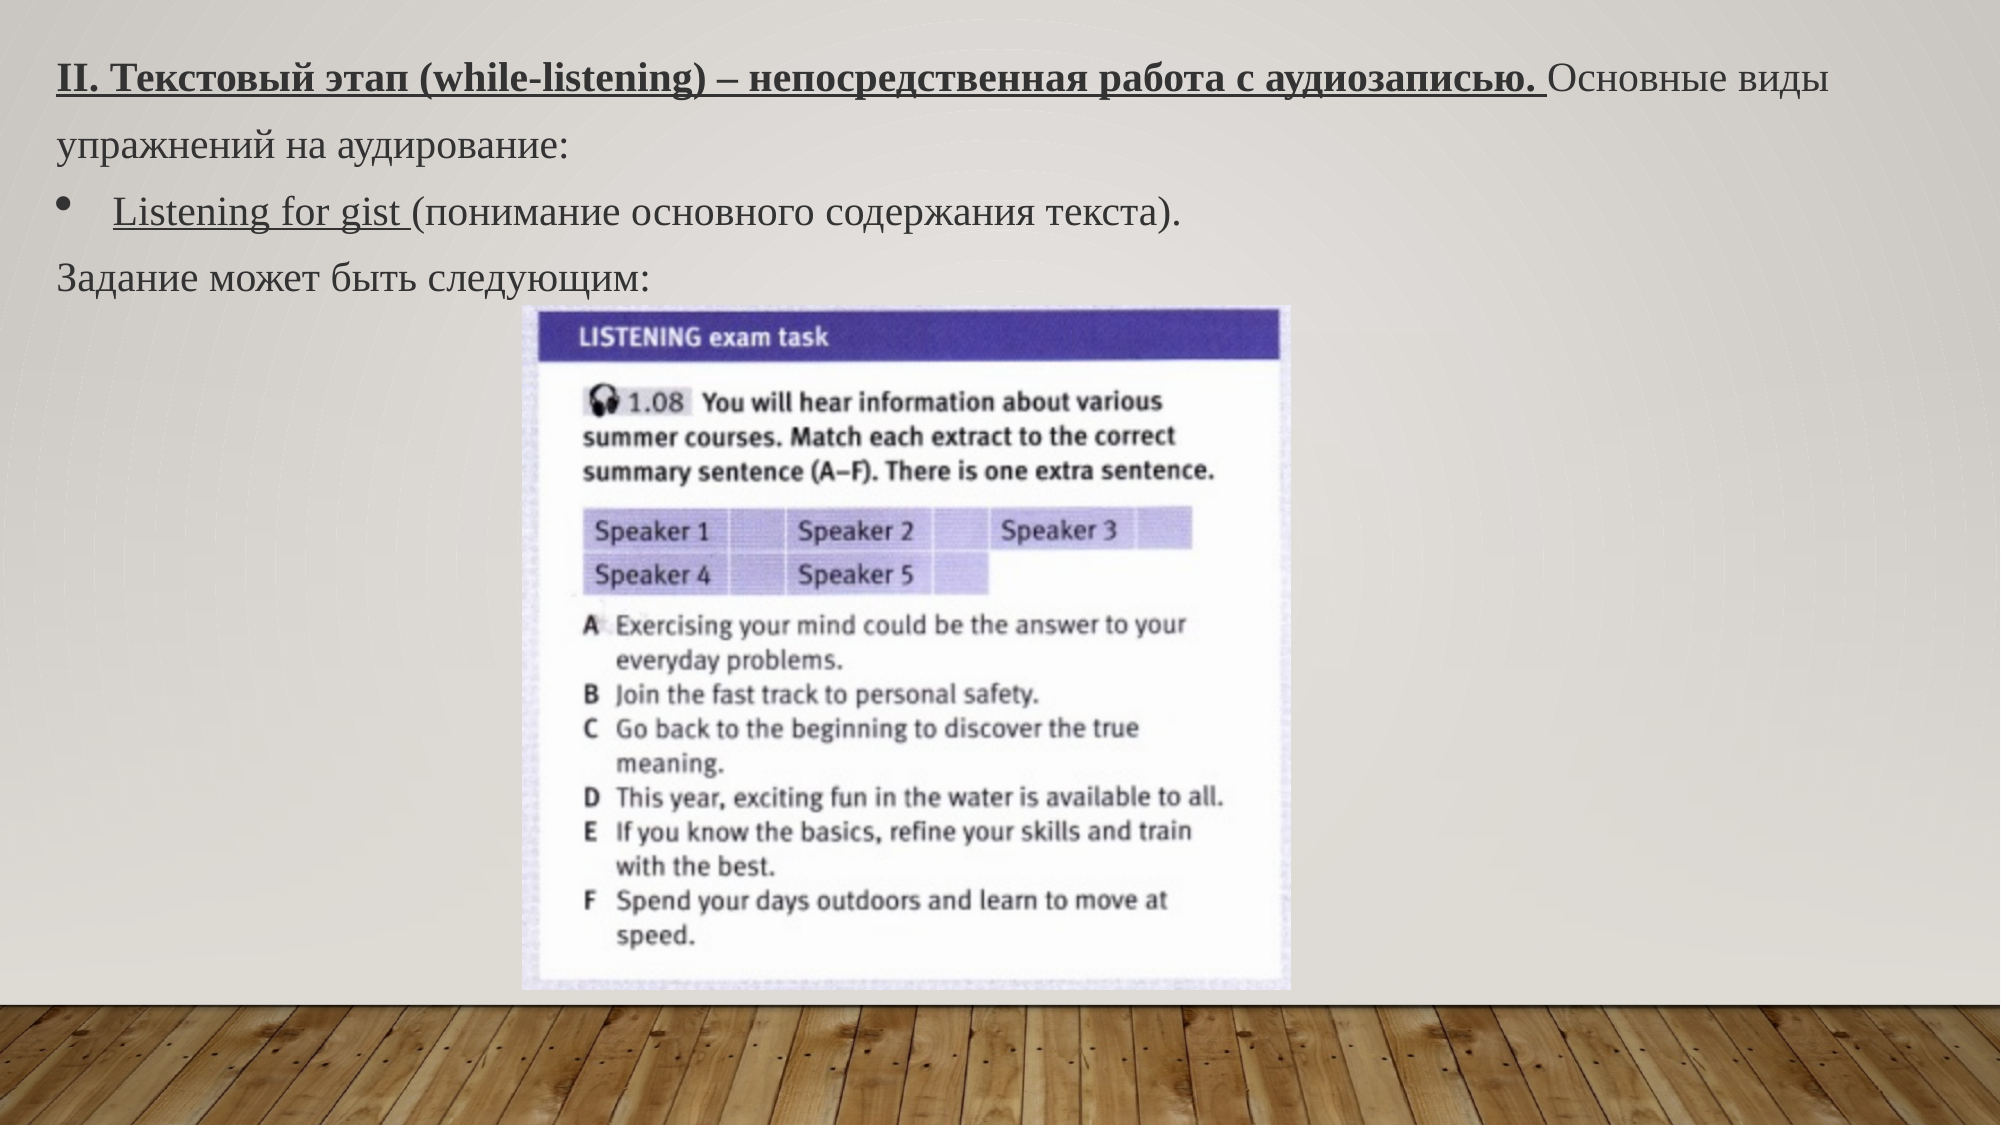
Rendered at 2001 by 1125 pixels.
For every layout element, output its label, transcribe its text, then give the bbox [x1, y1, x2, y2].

picture [522, 305, 1291, 990]
text_box II. Текстовый этап (while-listening) – непосредственная работа с аудиозаписью. Основные виды упражнений на аудирование: Listening for gist (понимание основного содержания текста). Задание может быть следующим: [41, 42, 1910, 358]
picture [0, 1005, 2000, 1125]
